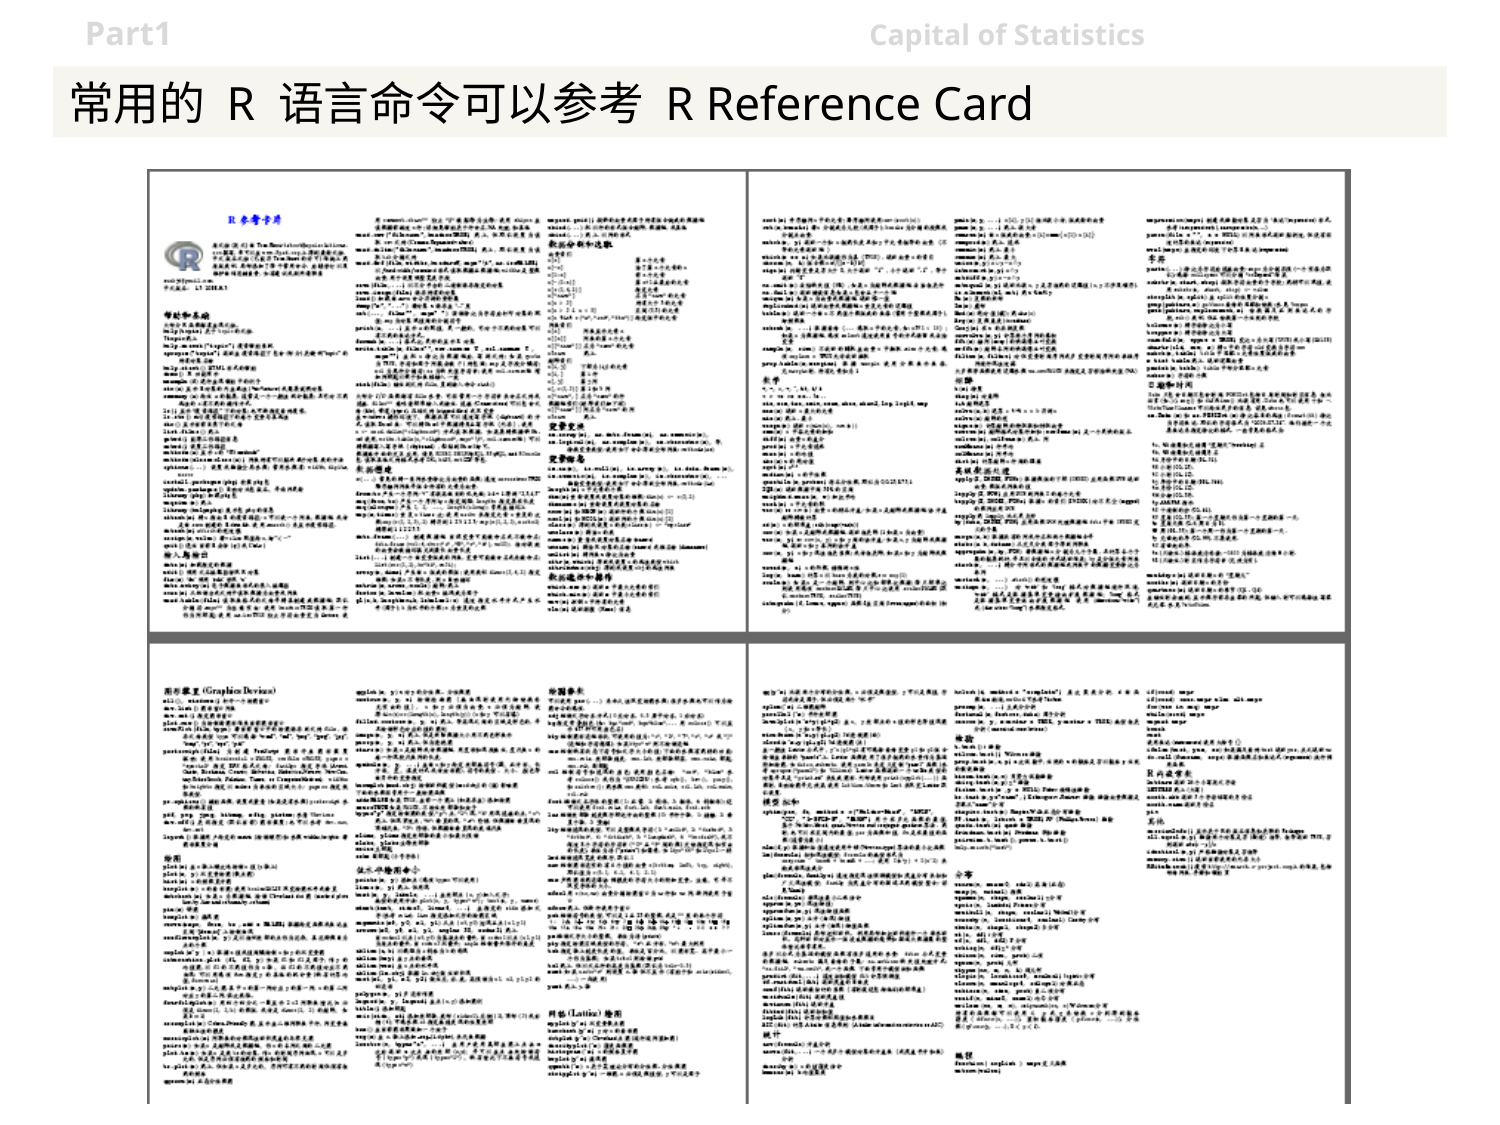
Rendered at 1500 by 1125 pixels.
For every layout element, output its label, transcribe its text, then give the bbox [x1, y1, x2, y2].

picture [147, 169, 1351, 1104]
title 常用的 R 语言命令可以参考 R Reference Card [53, 66, 1447, 138]
